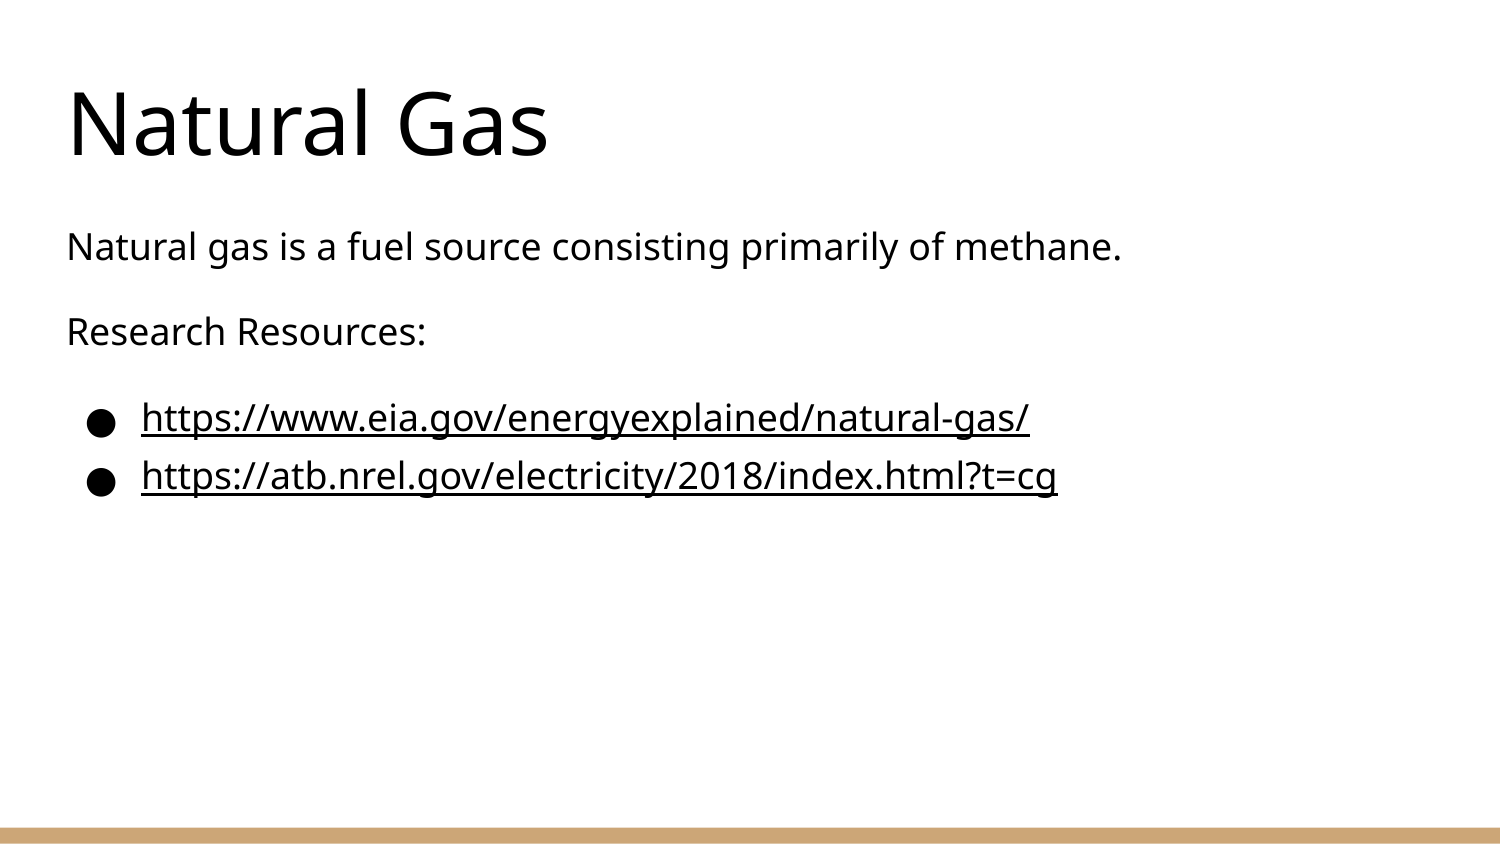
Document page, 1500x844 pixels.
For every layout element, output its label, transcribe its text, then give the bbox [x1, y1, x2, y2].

list Natural gas is a fuel source consisting primarily of methane. Research Resources: https://www.eia.gov/energyexplained/natural-gas/ https://atb.nrel.gov/electricity/2018/index.html?t=cg [51, 200, 1449, 752]
title Natural Gas [51, 51, 1449, 189]
